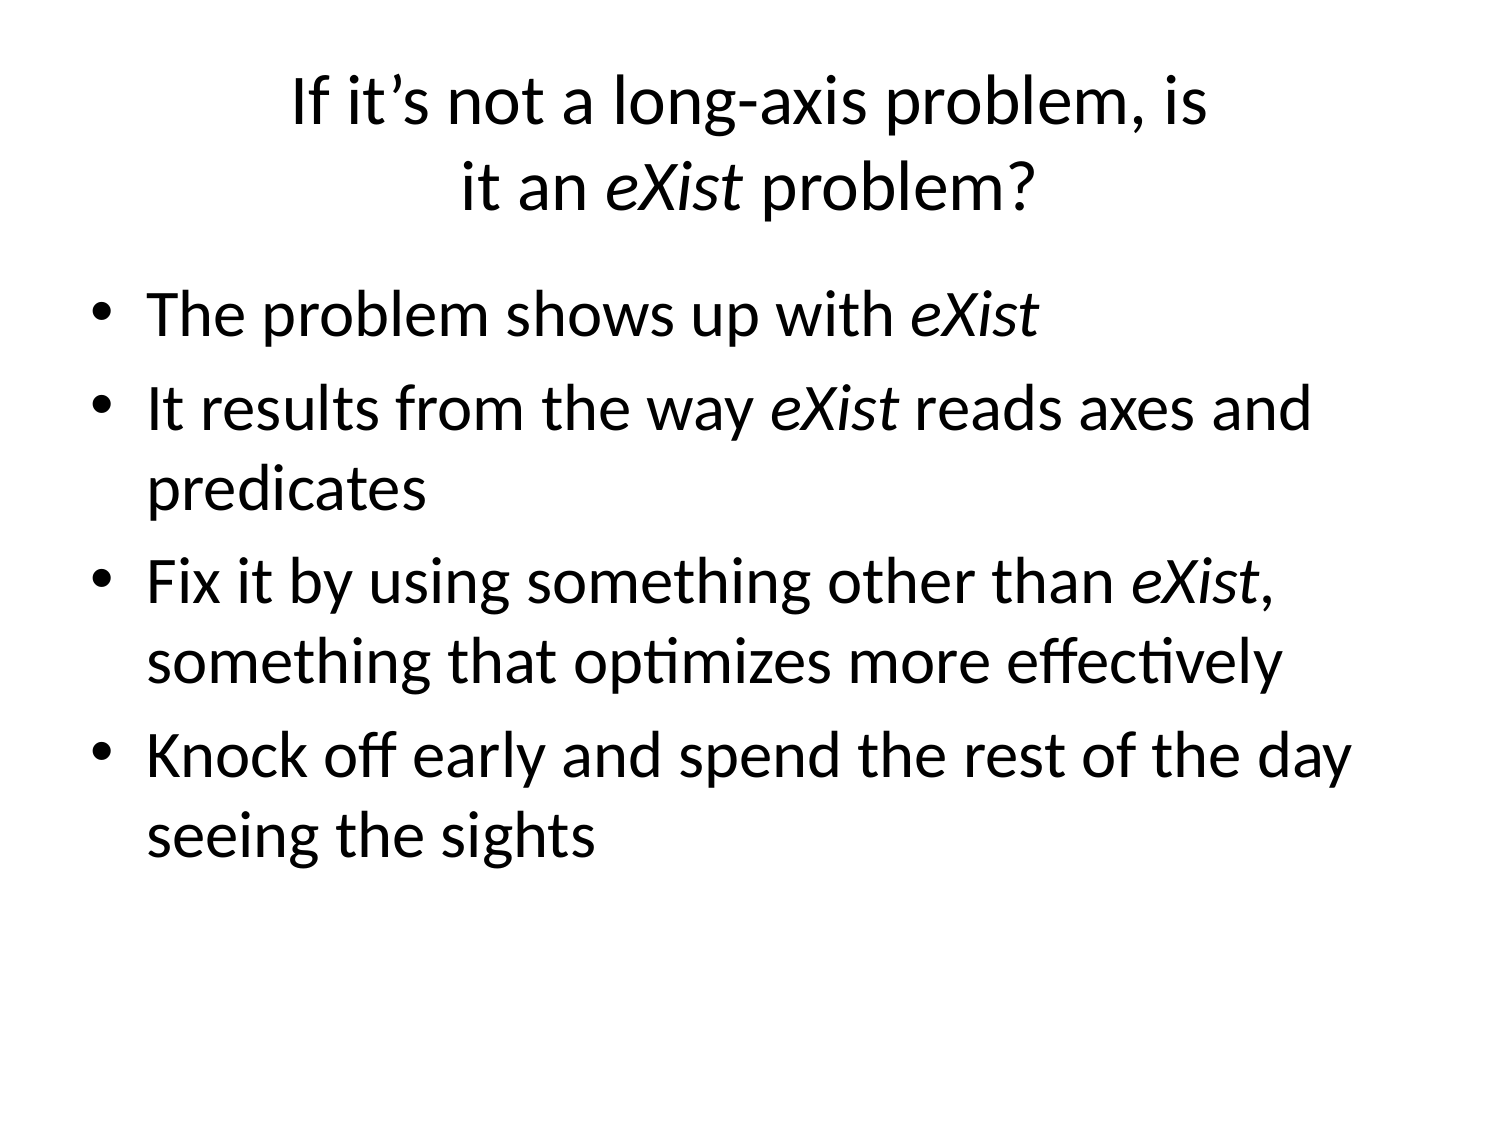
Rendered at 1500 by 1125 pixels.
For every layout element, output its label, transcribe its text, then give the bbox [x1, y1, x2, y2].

list The problem shows up with eXist It results from the way eXist reads axes and predicates Fix it by using something other than eXist, something that optimizes more effectively Knock off early and spend the rest of the day seeing the sights [75, 262, 1425, 1005]
title If it’s not a long-axis problem, is it an eXist problem? [75, 45, 1425, 233]
